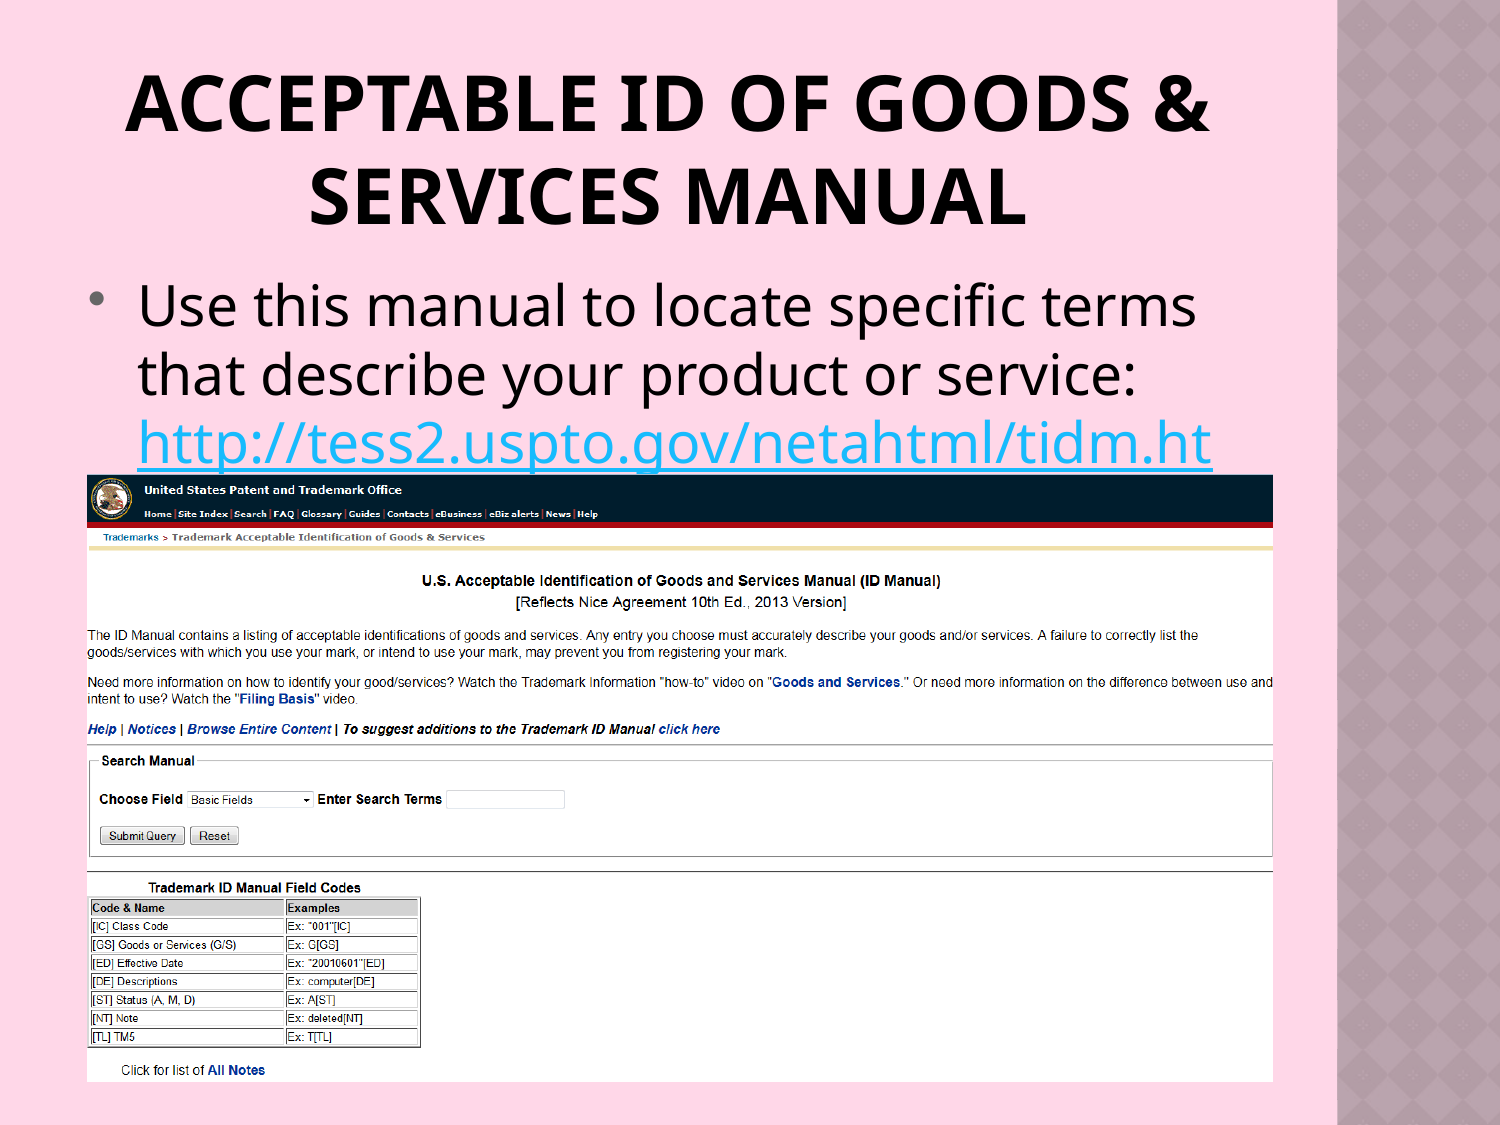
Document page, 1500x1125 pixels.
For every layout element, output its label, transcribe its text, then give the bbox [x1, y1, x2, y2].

title Acceptable ID of Goods & Services Manual [75, 52, 1263, 240]
list Use this manual to locate specific terms that describe your product or service: http://tess2.uspto.gov/netahtml/tidm.html [75, 262, 1238, 513]
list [87, 474, 1274, 1082]
